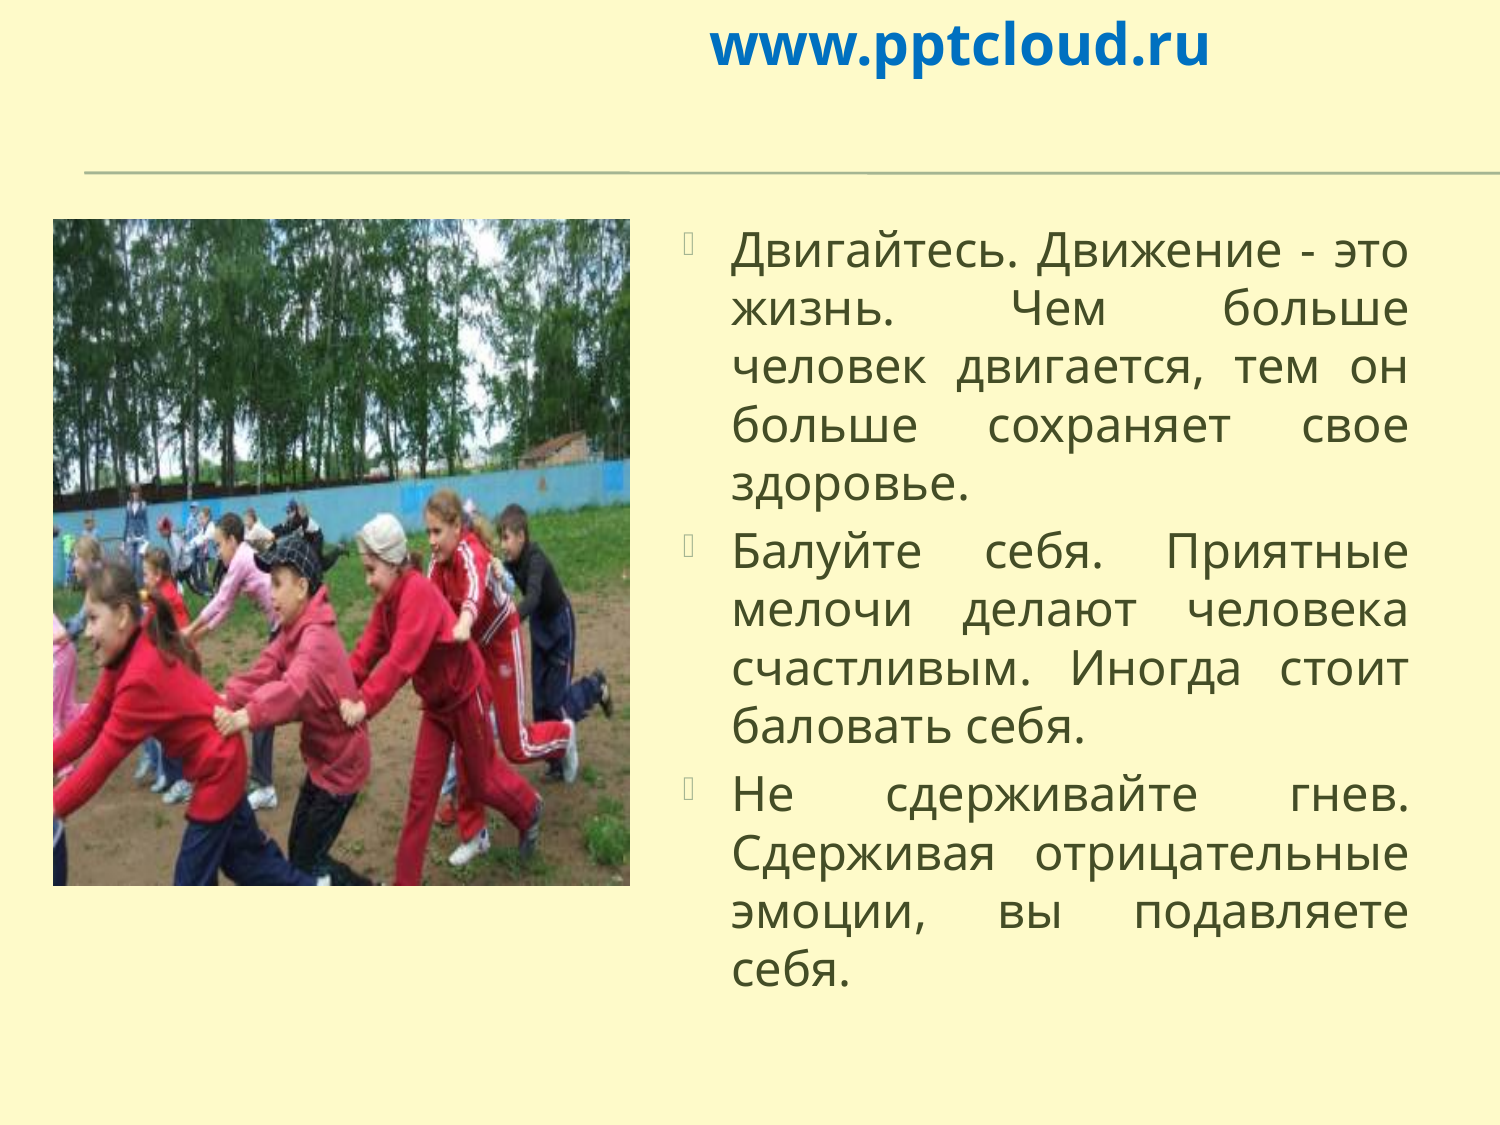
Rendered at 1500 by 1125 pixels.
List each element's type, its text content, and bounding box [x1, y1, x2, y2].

picture [52, 219, 631, 887]
list Двигайтесь. Движение - это жизнь. Чем больше человек двигается, тем он больше сохраняет свое здоровье. Балуйте себя. Приятные мелочи делают человека счастливым. Иногда стоит баловать себя. Не сдерживайте гнев. Сдерживая отрицательные эмоции, вы подавляете себя. [667, 210, 1426, 1009]
text_box www.pptcloud.ru [421, 0, 1500, 98]
